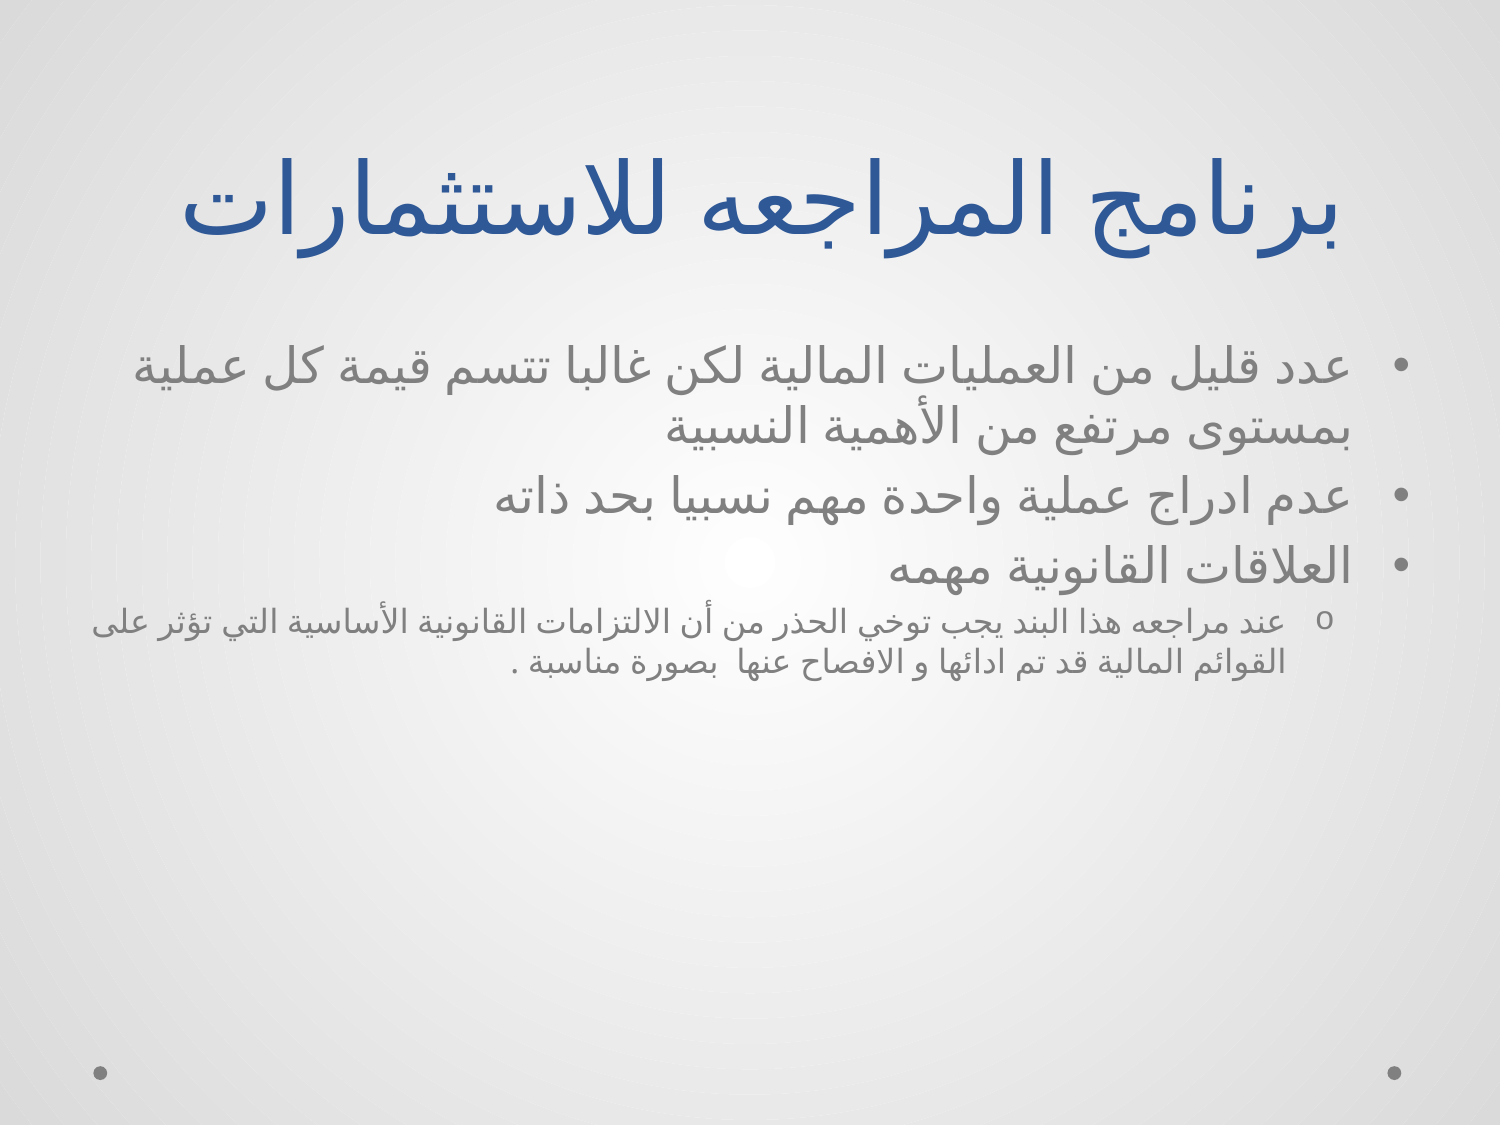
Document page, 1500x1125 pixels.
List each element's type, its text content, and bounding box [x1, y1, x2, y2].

list عدد قليل من العمليات المالية لكن غالبا تتسم قيمة كل عملية بمستوى مرتفع من الأهمية النسبية عدم ادراج عملية واحدة مهم نسبيا بحد ذاته العلاقات القانونية مهمه عند مراجعه هذا البند يجب توخي الحذر من أن الالتزامات القانونية الأساسية التي تؤثر على القوائم المالية قد تم ادائها و الافصاح عنها بصورة مناسبة . [75, 326, 1425, 1005]
title برنامج المراجعه للاستثمارات [75, 0, 1425, 263]
